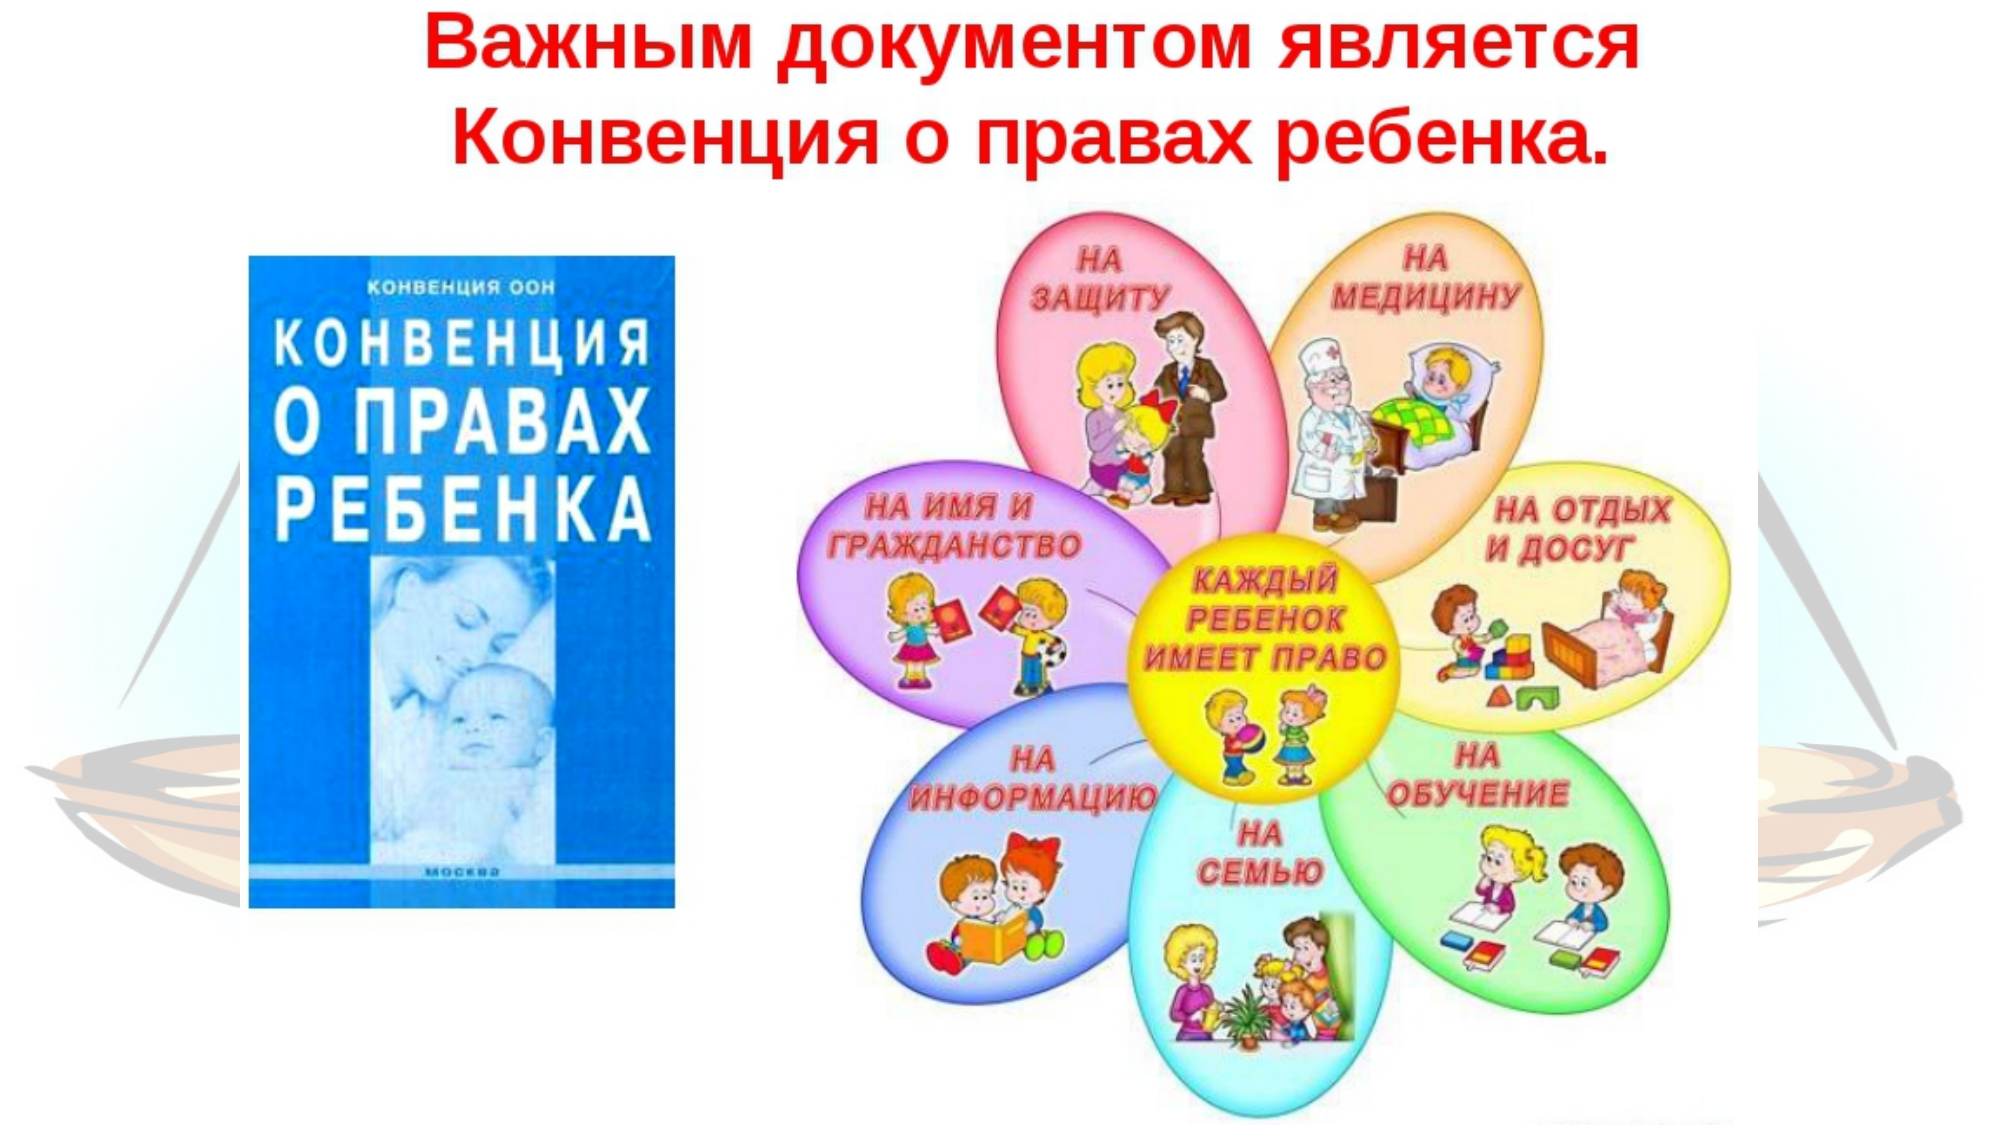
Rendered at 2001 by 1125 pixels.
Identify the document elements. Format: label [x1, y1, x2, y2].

picture [239, 0, 1758, 1125]
